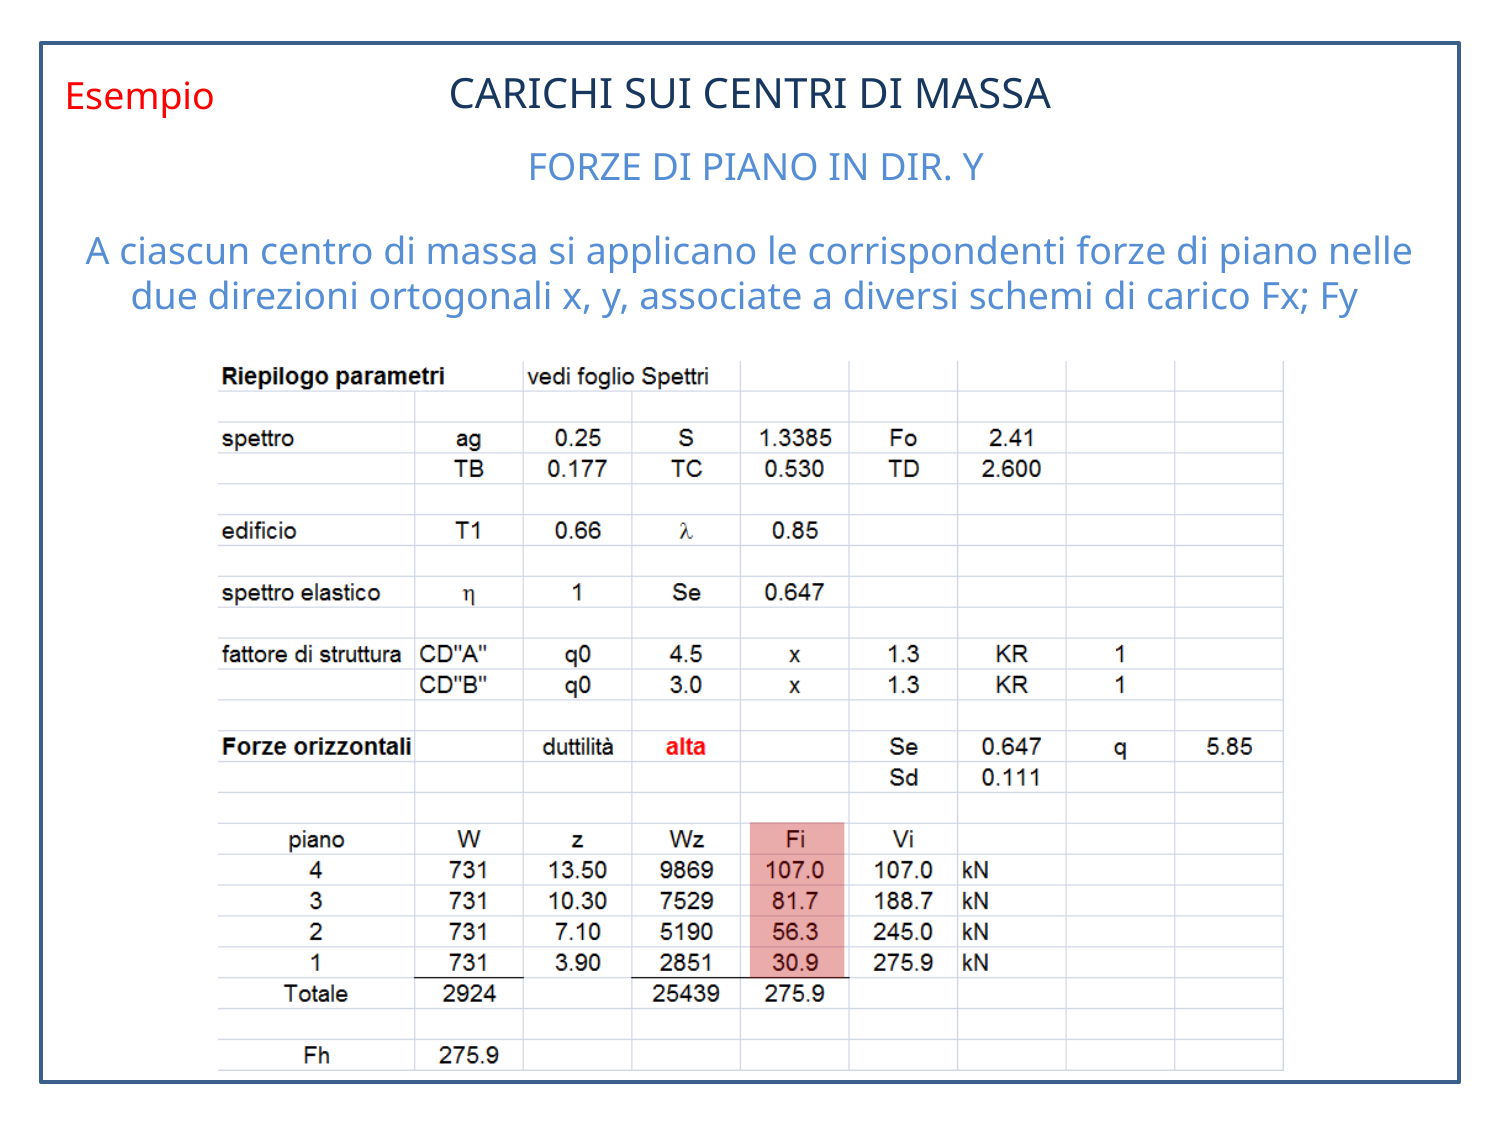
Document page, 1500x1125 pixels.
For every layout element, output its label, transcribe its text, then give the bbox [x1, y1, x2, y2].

text_box FORZE DI PIANO IN DIR. Y [442, 135, 1069, 196]
text_box CARICHI SUI CENTRI DI MASSA [41, 59, 1459, 125]
picture [218, 361, 1284, 1071]
text_box A ciascun centro di massa si applicano le corrispondenti forze di piano nelle due direzioni ortogonali x, y, associate a diversi schemi di carico Fx; Fy [41, 220, 1459, 325]
text_box Esempio [49, 64, 230, 125]
text_box [39, 41, 1461, 1084]
